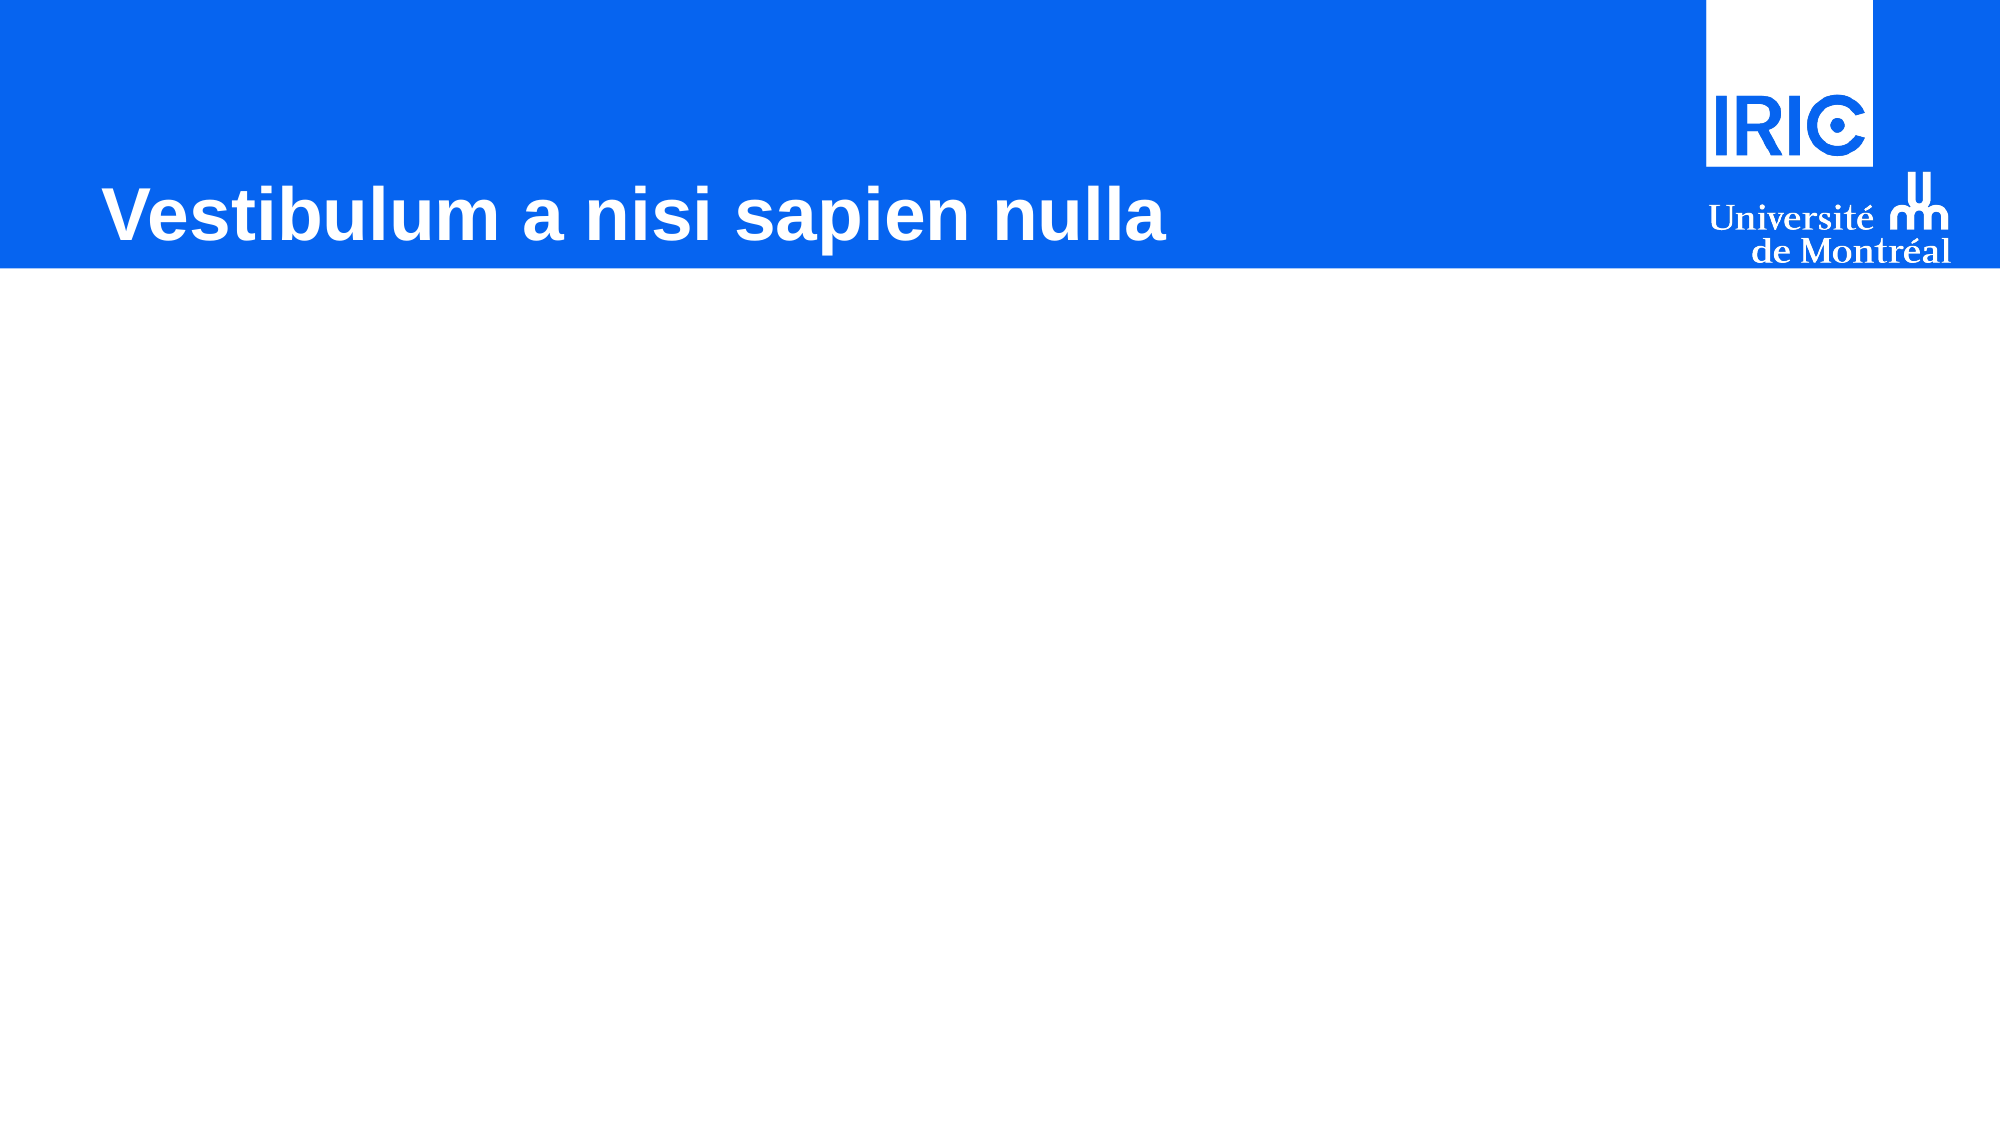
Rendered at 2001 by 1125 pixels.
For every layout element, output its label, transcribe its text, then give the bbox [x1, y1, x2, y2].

title Vestibulum a nisi sapien nulla [93, 0, 1900, 265]
picture [1900, 0, 1951, 263]
